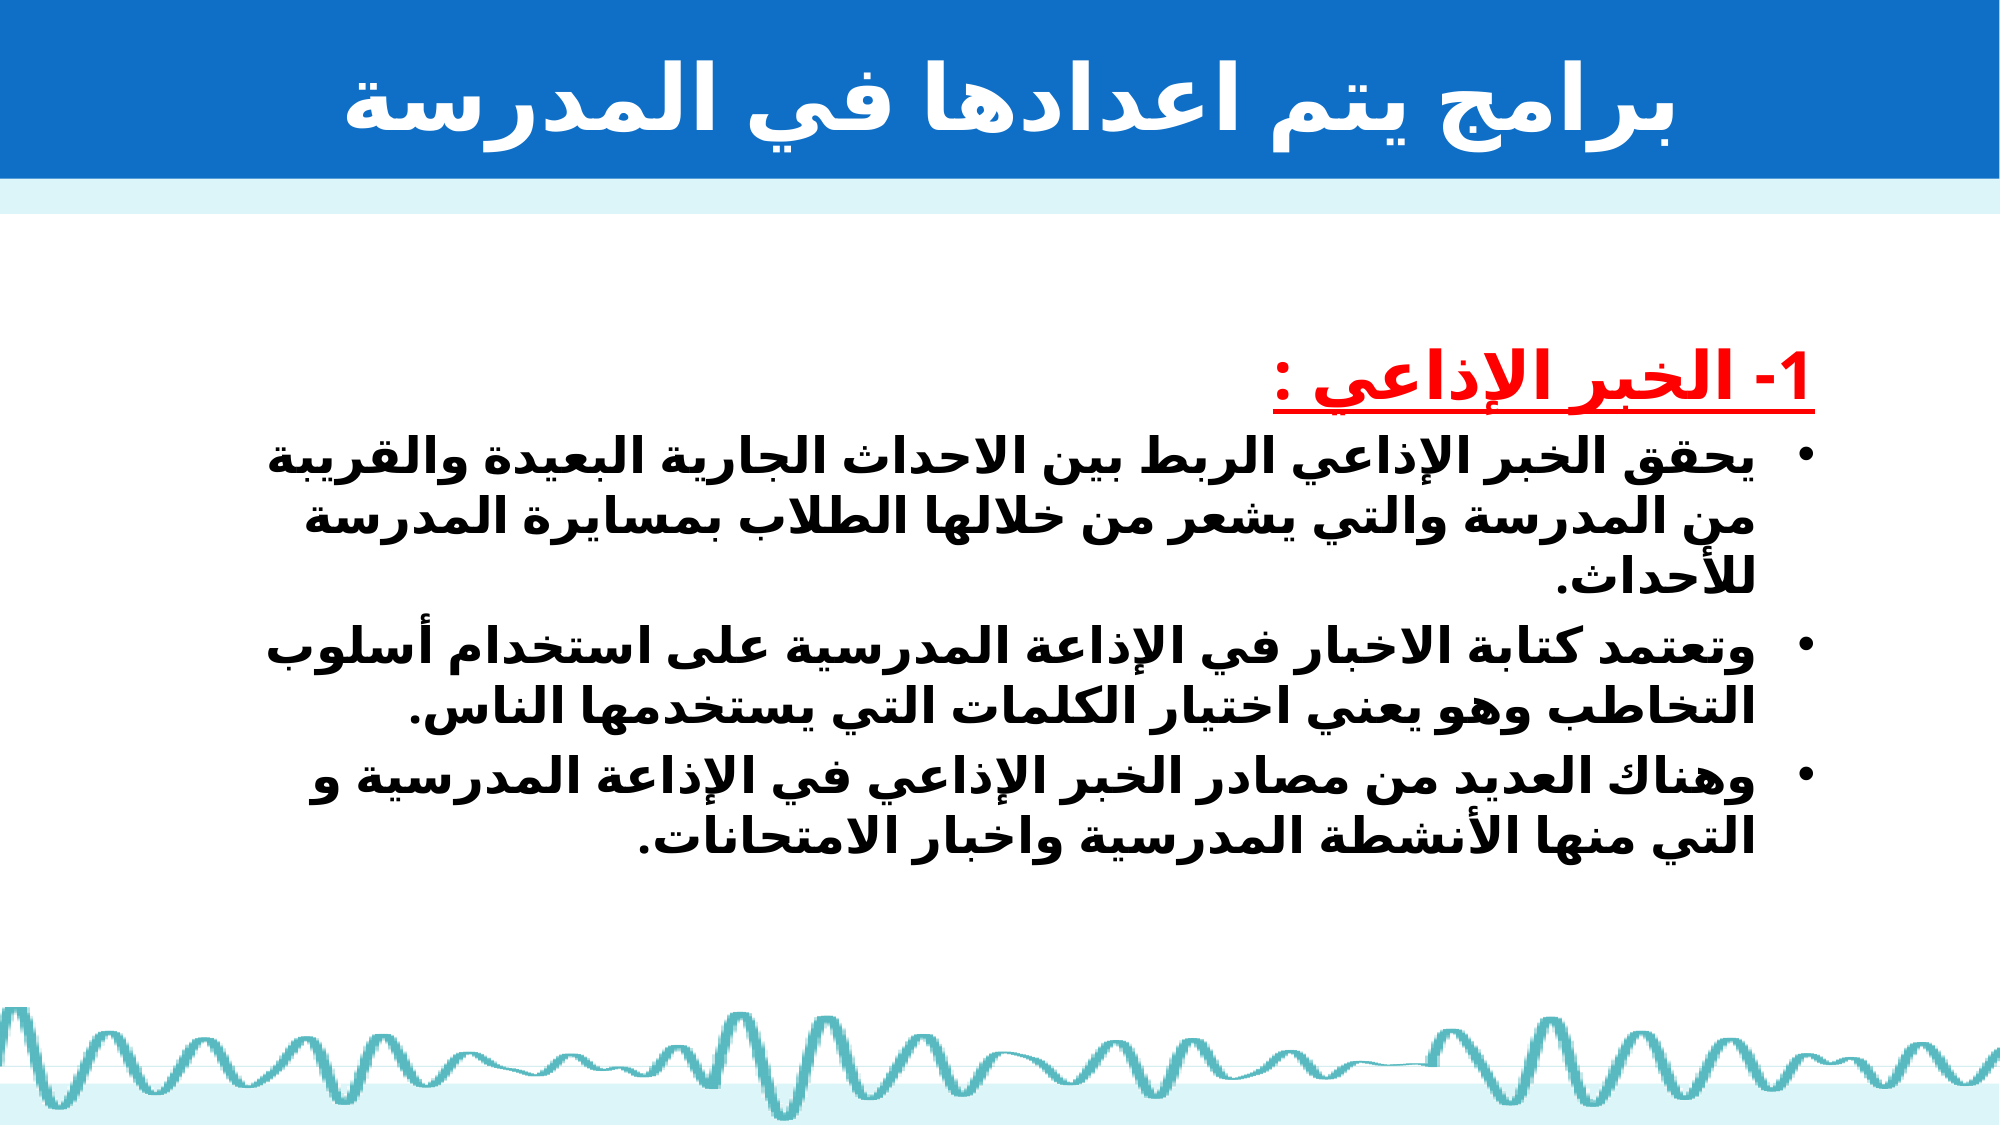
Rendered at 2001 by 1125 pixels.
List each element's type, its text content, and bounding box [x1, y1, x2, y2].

list 1- الخبر الإذاعي : يحقق الخبر الإذاعي الربط بين الاحداث الجارية البعيدة والقريبة من المدرسة والتي يشعر من خلالها الطلاب بمسايرة المدرسة للأحداث. وتعتمد كتابة الاخبار في الإذاعة المدرسية على استخدام أسلوب التخاطب وهو يعني اختيار الكلمات التي يستخدمها الناس. وهناك العديد من مصادر الخبر الإذاعي في الإذاعة المدرسية و التي منها الأنشطة المدرسية واخبار الامتحانات. [180, 325, 1830, 966]
title برامج يتم اعدادها في المدرسة [99, 0, 1900, 188]
